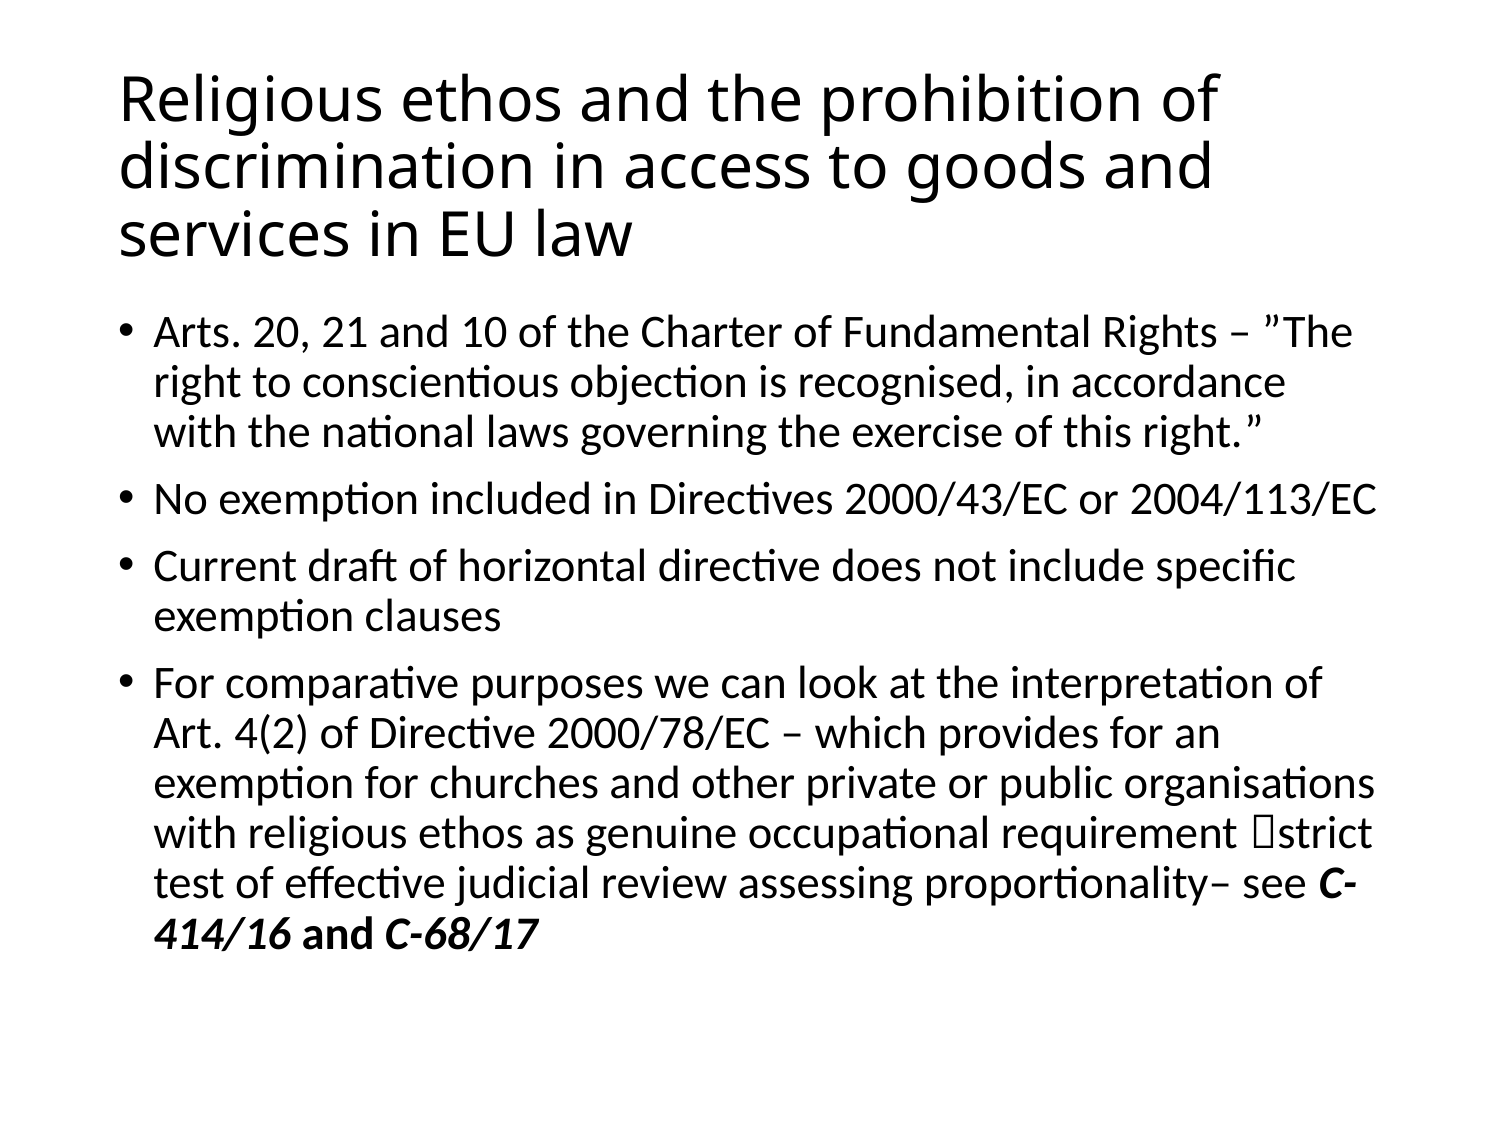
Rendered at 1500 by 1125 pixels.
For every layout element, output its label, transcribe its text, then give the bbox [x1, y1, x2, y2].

title Religious ethos and the prohibition of discrimination in access to goods and services in EU law [103, 59, 1397, 278]
list Arts. 20, 21 and 10 of the Charter of Fundamental Rights – ”The right to conscientious objection is recognised, in accordance with the national laws governing the exercise of this right.” No exemption included in Directives 2000/43/EC or 2004/113/EC Current draft of horizontal directive does not include specific exemption clauses For comparative purposes we can look at the interpretation of Art. 4(2) of Directive 2000/78/EC – which provides for an exemption for churches and other private or public organisations with religious ethos as genuine occupational requirement strict test of effective judicial review assessing proportionality– see C-414/16 and C-68/17 [103, 299, 1397, 1014]
